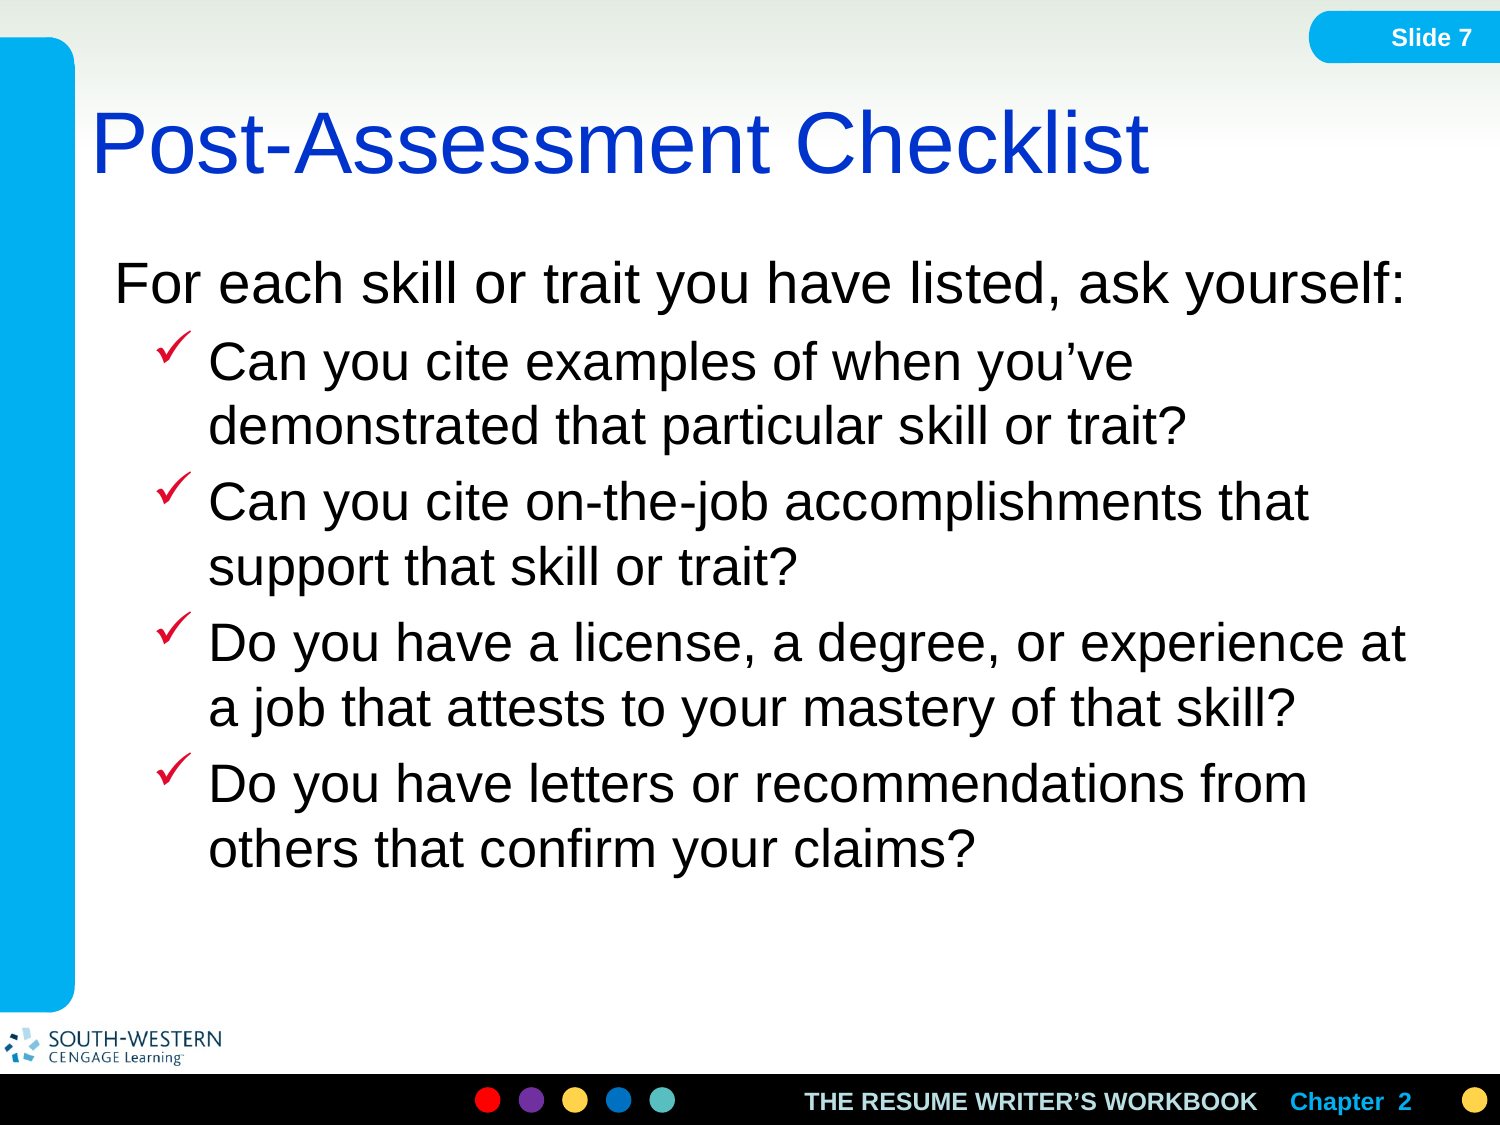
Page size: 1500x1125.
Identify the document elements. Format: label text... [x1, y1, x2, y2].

list For each skill or trait you have listed, ask yourself: Can you cite examples of when you’ve demonstrated that particular skill or trait? Can you cite on-the-job accomplishments that support that skill or trait? Do you have a license, a degree, or experience at a job that attests to your mastery of that skill? Do you have letters or recommendations from others that confirm your claims? [99, 237, 1451, 981]
title Post-Assessment Checklist [74, 44, 1426, 233]
slide_number Slide 7 [1312, 13, 1488, 93]
picture [0, 1022, 225, 1073]
footer Chapter 2 [1274, 1075, 1476, 1125]
